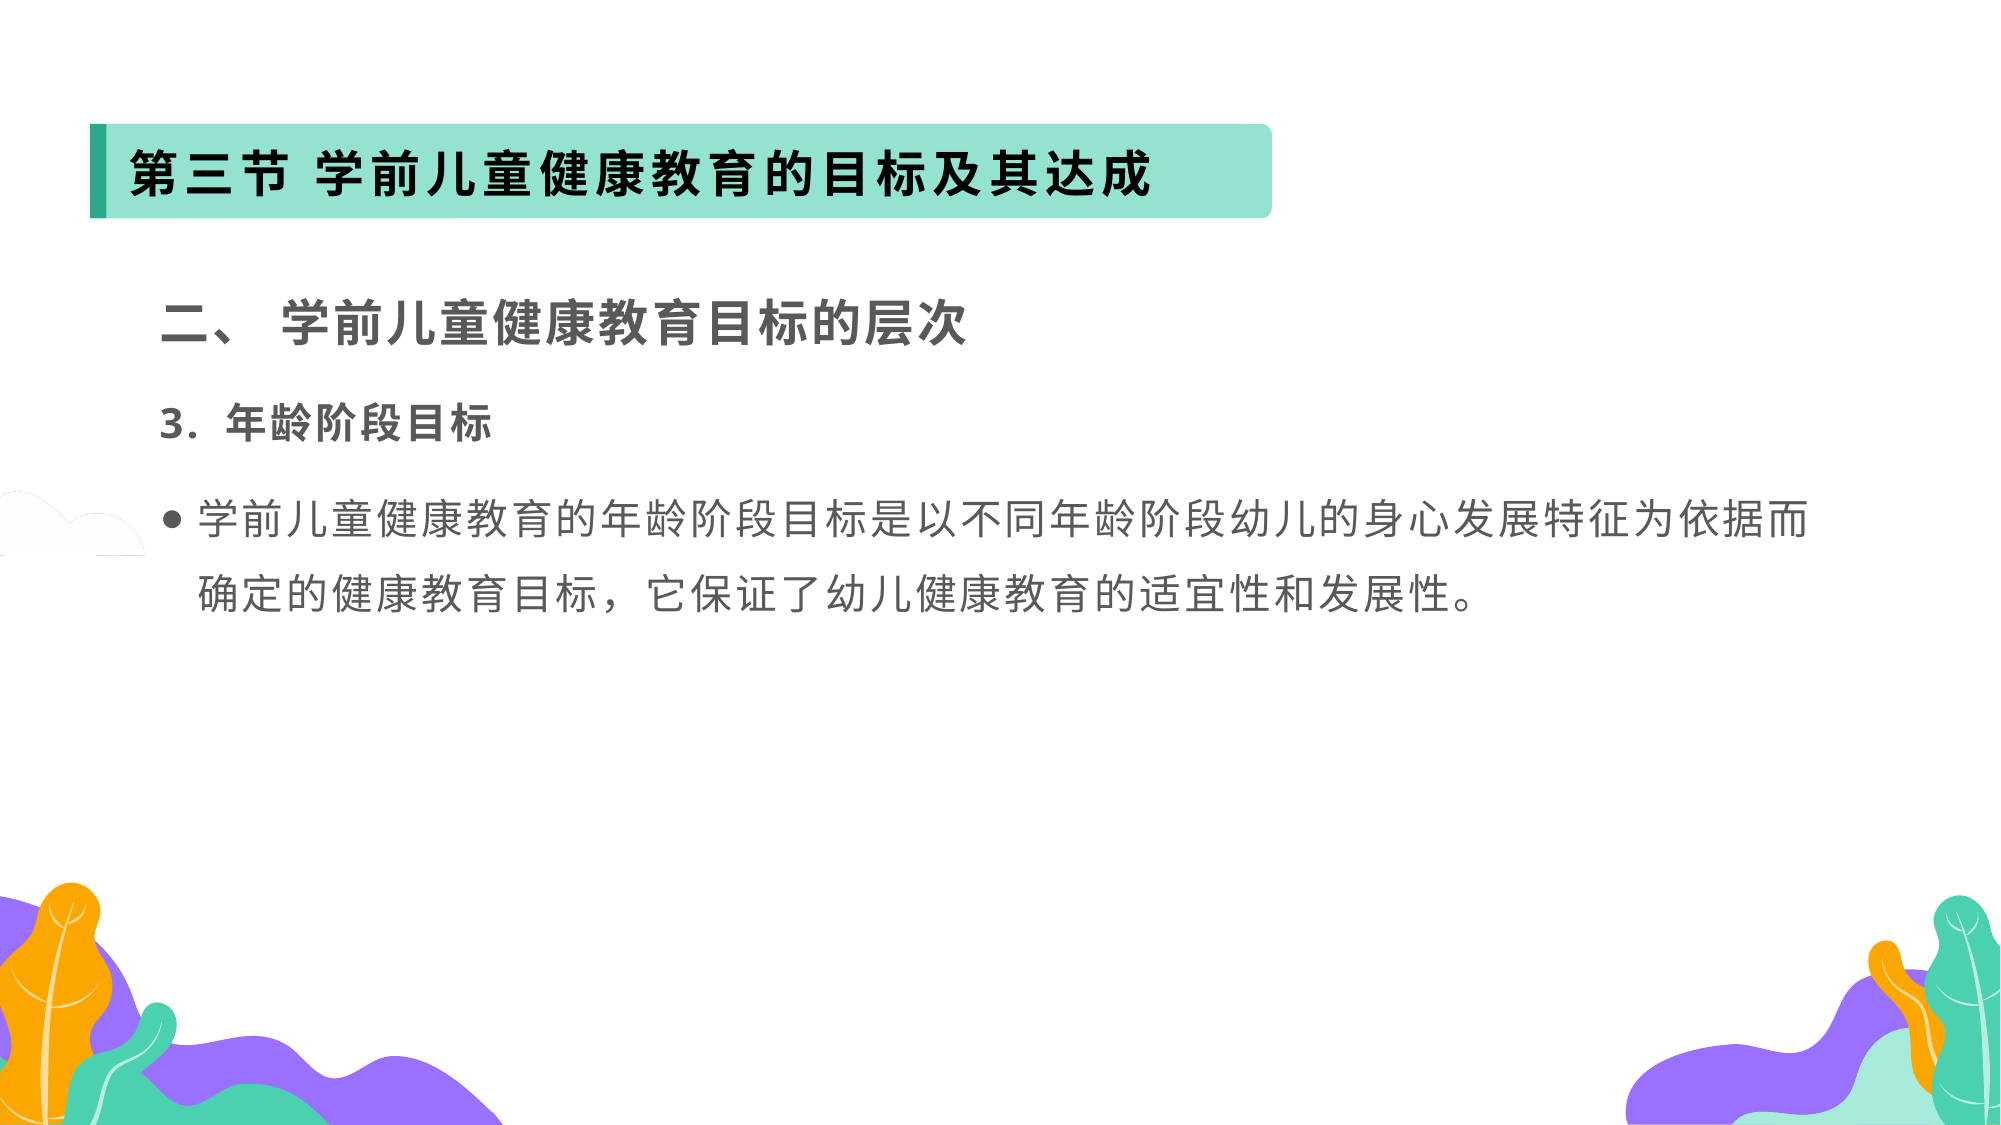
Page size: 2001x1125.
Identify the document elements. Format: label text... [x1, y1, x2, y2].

title 第三节 学前儿童健康教育的目标及其达成 [113, 128, 1251, 217]
list 二、 学前儿童健康教育目标的层次 3. 年龄阶段目标 学前儿童健康教育的年龄阶段目标是以不同年龄阶段幼儿的身心发展特征为依据而确定的健康教育目标，它保证了幼儿健康教育的适宜性和发展性。 [144, 253, 1841, 997]
picture [0, 451, 144, 556]
